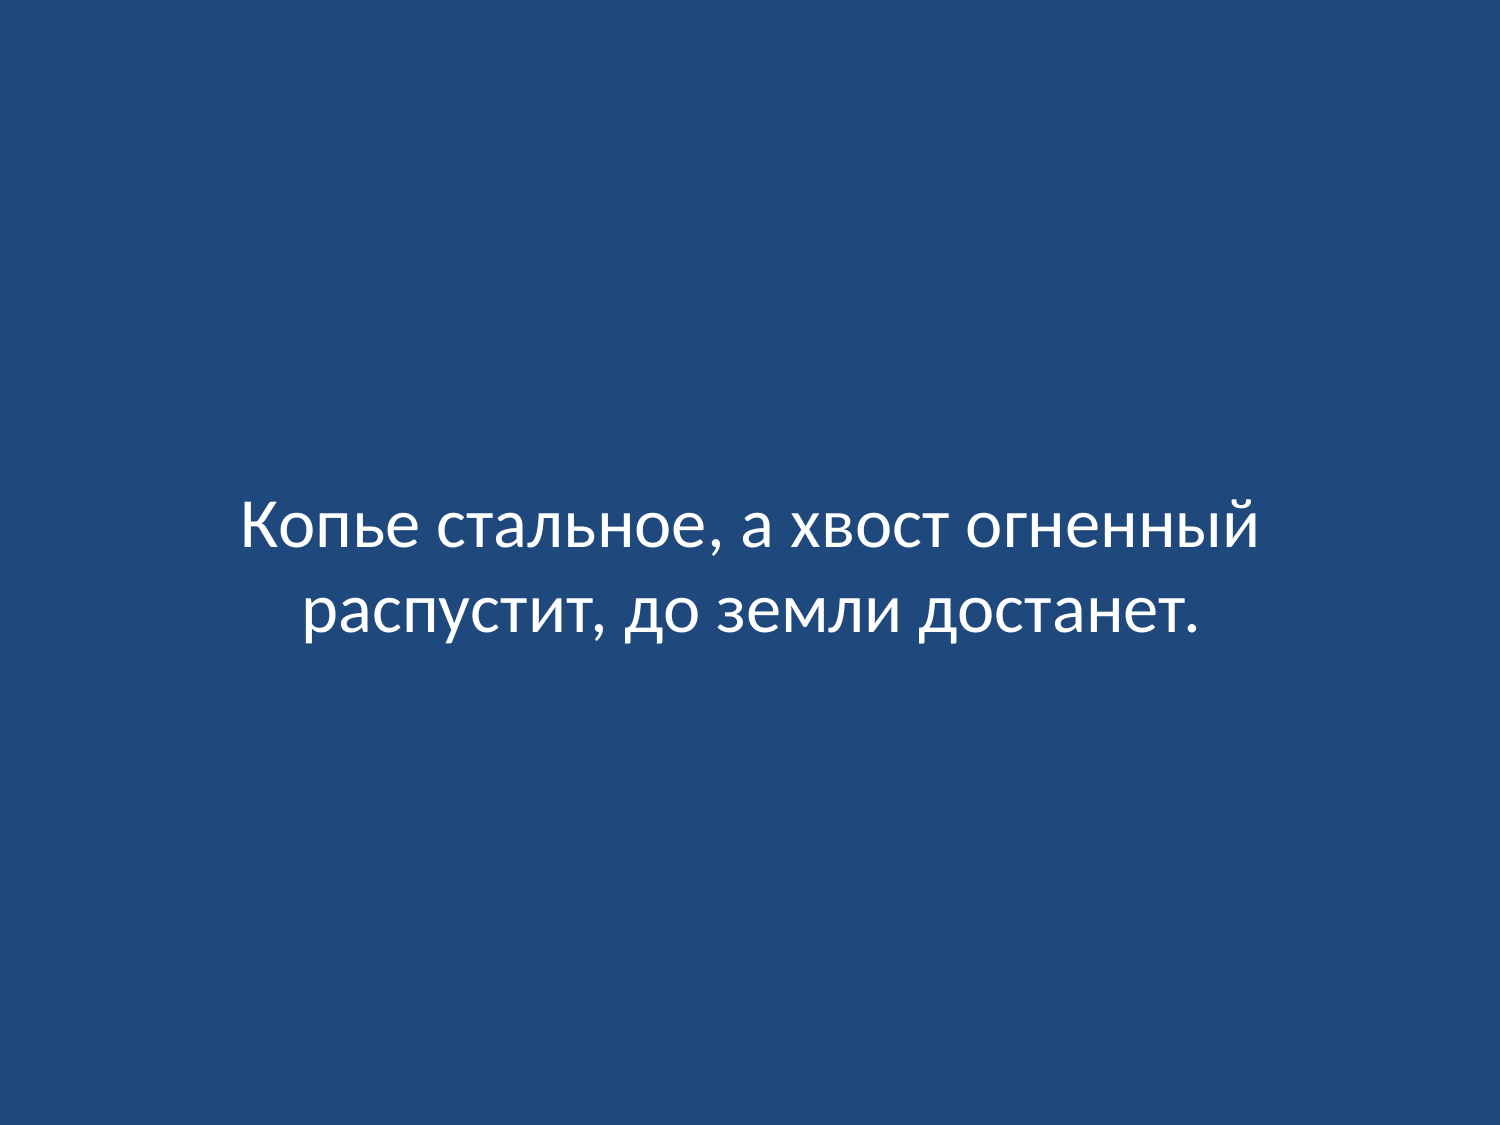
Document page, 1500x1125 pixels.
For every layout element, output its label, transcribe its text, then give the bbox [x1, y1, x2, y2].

title Копье стальное, а хвост огненный распустит, до земли достанет. [76, 468, 1427, 656]
